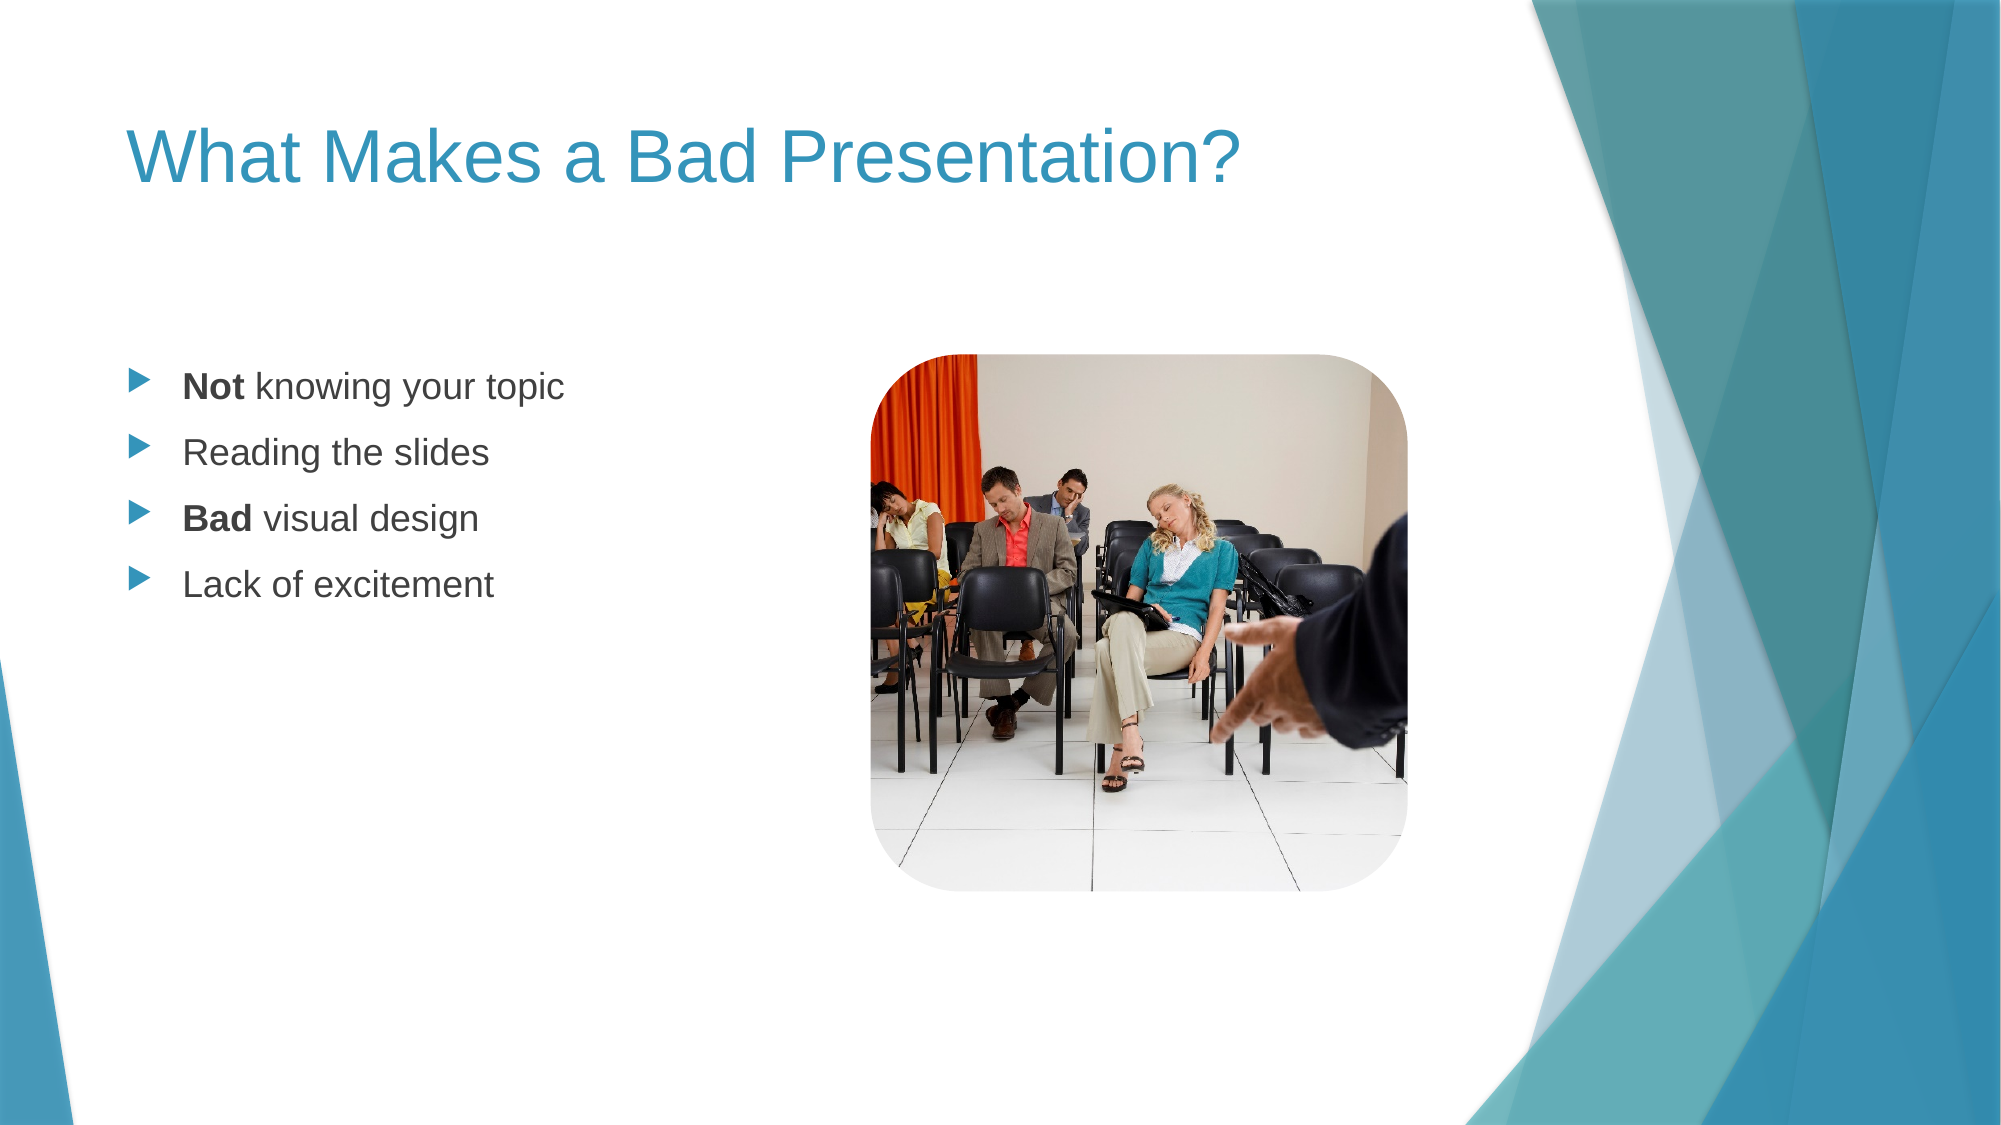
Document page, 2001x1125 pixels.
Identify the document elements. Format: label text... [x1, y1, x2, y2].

list Not knowing your topic Reading the slides Bad visual design Lack of excitement [111, 354, 798, 992]
title What Makes a Bad Presentation? [111, 99, 1522, 317]
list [870, 353, 1409, 892]
